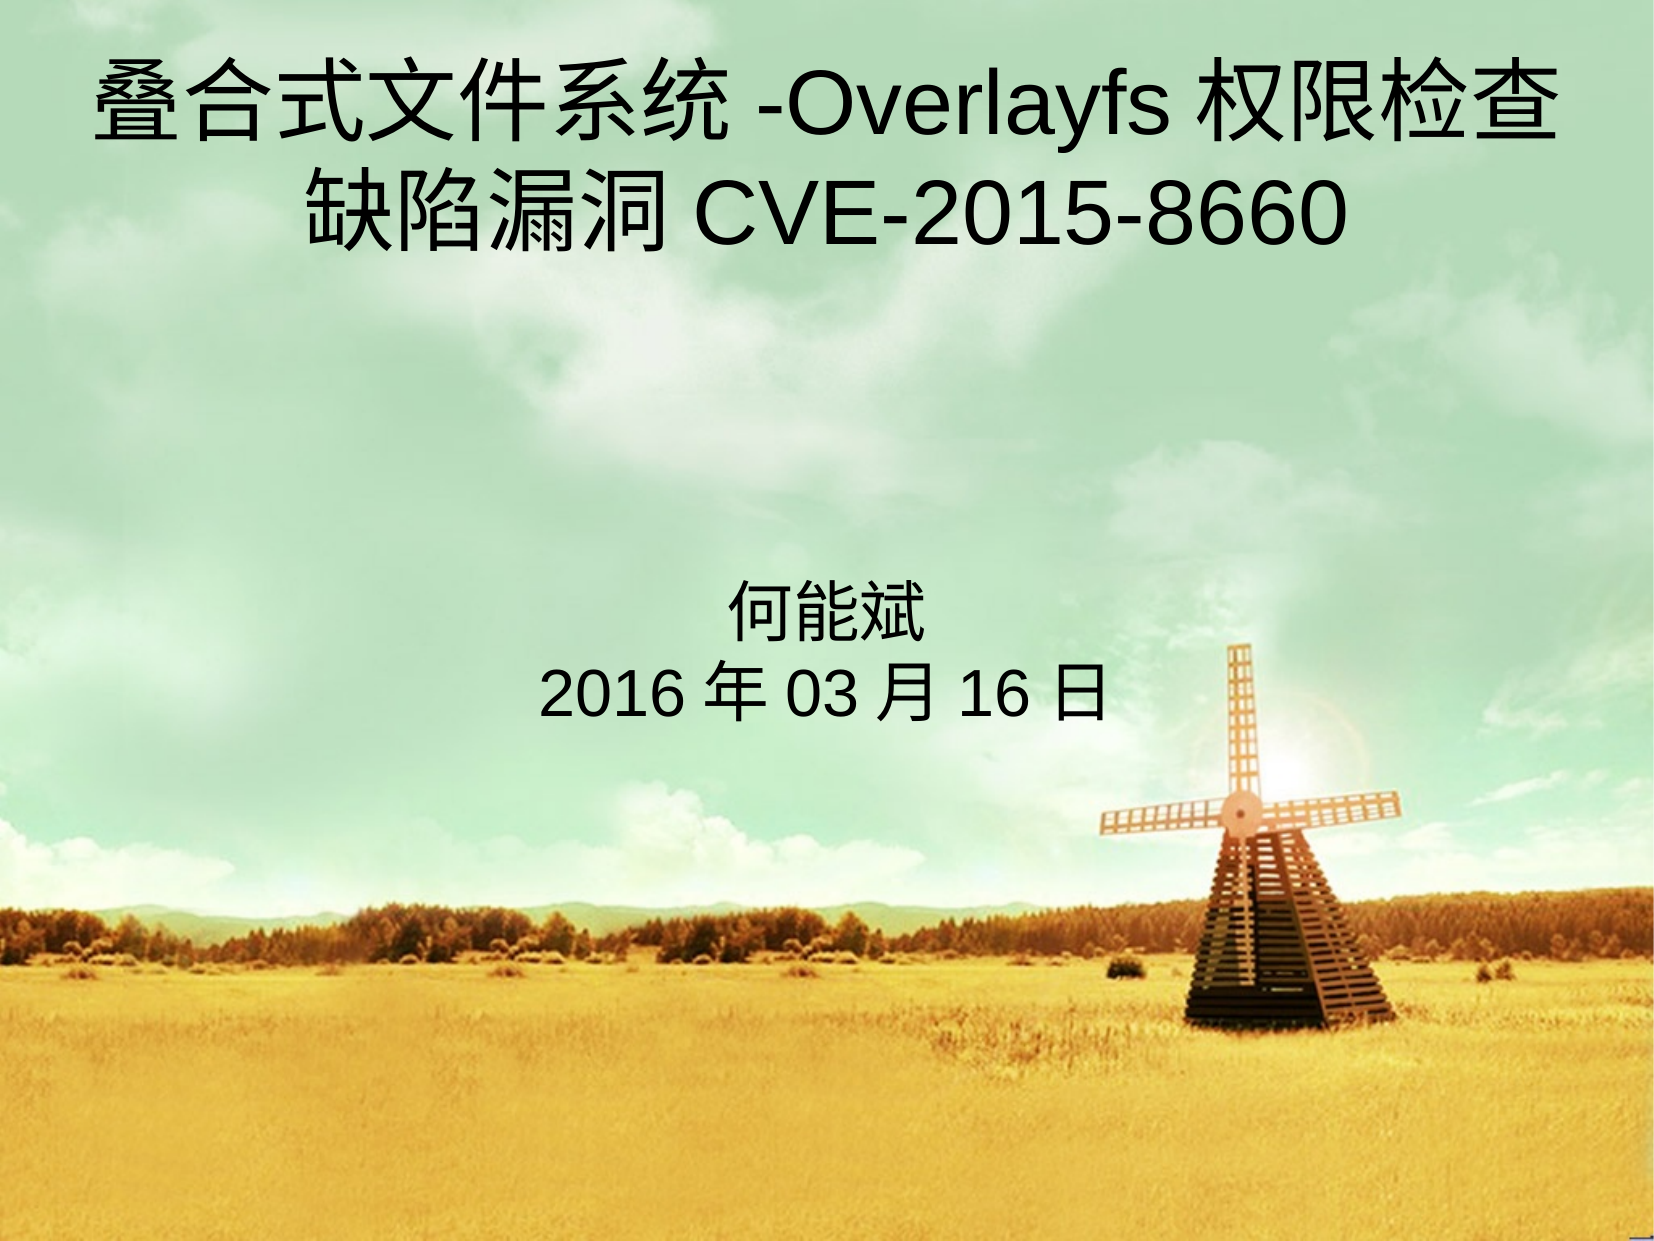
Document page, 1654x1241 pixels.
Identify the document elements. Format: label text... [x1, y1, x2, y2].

text_box 叠合式文件系统-Overlayfs权限检查缺陷漏洞CVE-2015-8660 [82, 32, 1571, 273]
picture [0, 0, 1654, 1241]
text_box 何能斌 2016年03月16日 [82, 290, 1571, 1010]
